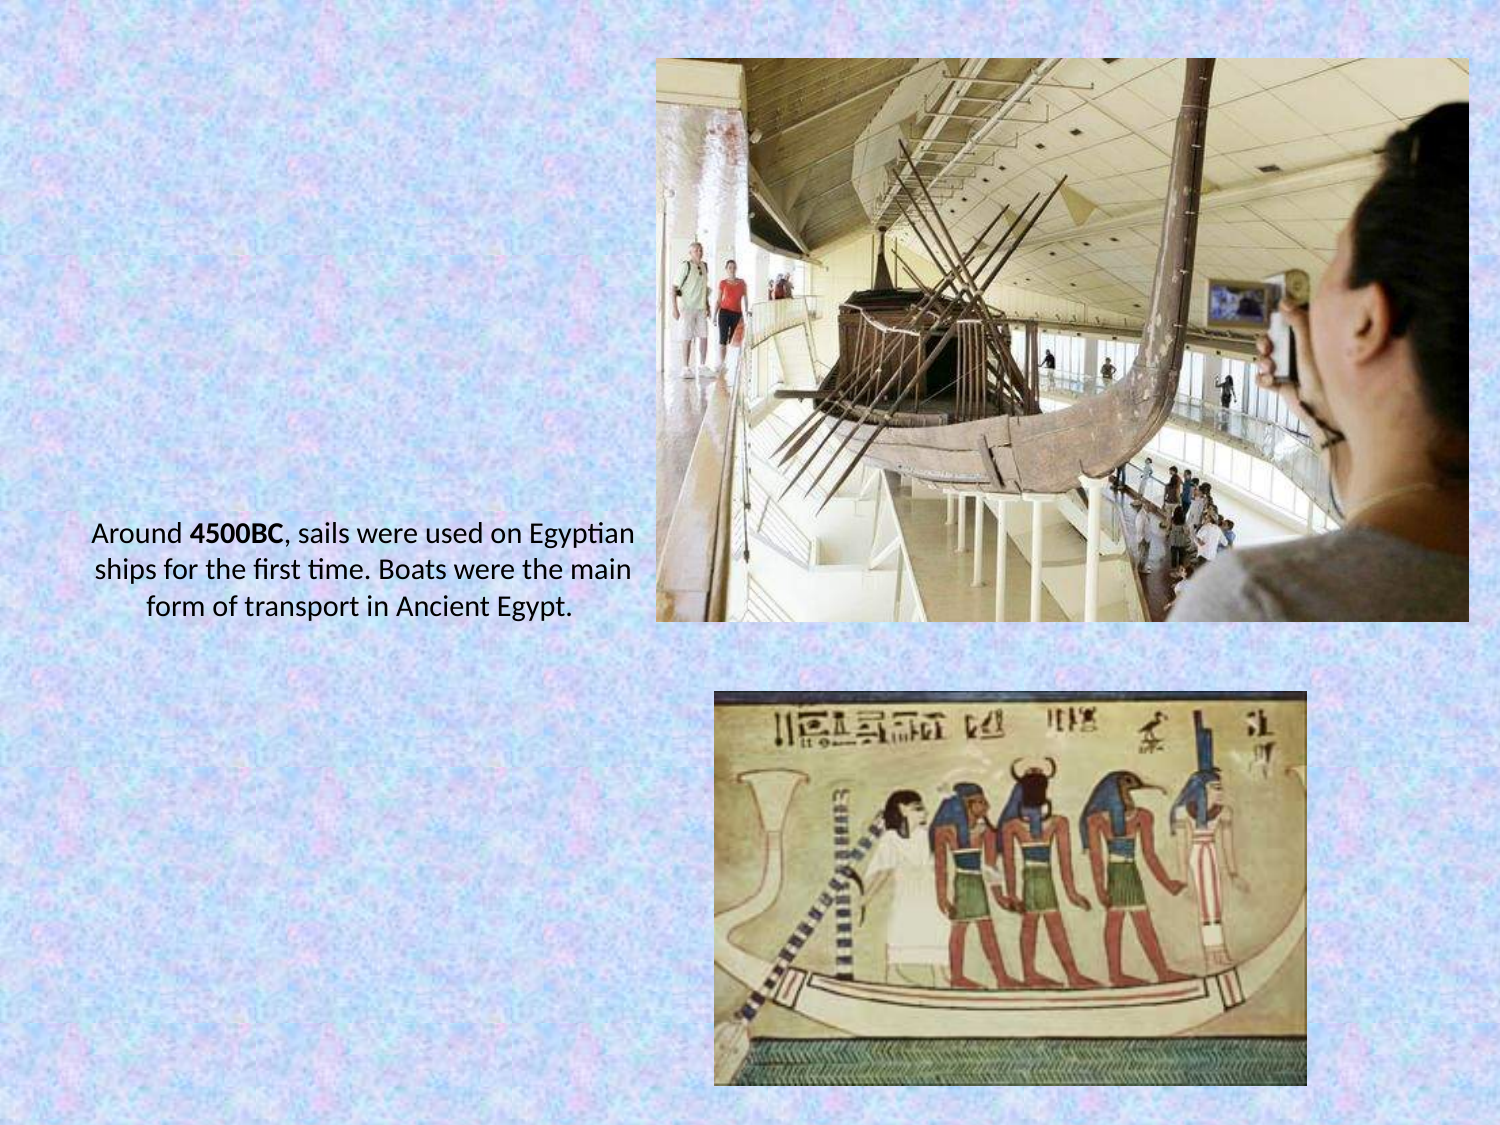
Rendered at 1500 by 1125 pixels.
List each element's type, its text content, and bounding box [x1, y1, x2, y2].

picture [0, 0, 1500, 1125]
title Around 4500BC, sails were used on Egyptian ships for the first time. Boats were the main form of transport in Ancient Egypt. [70, 492, 657, 680]
